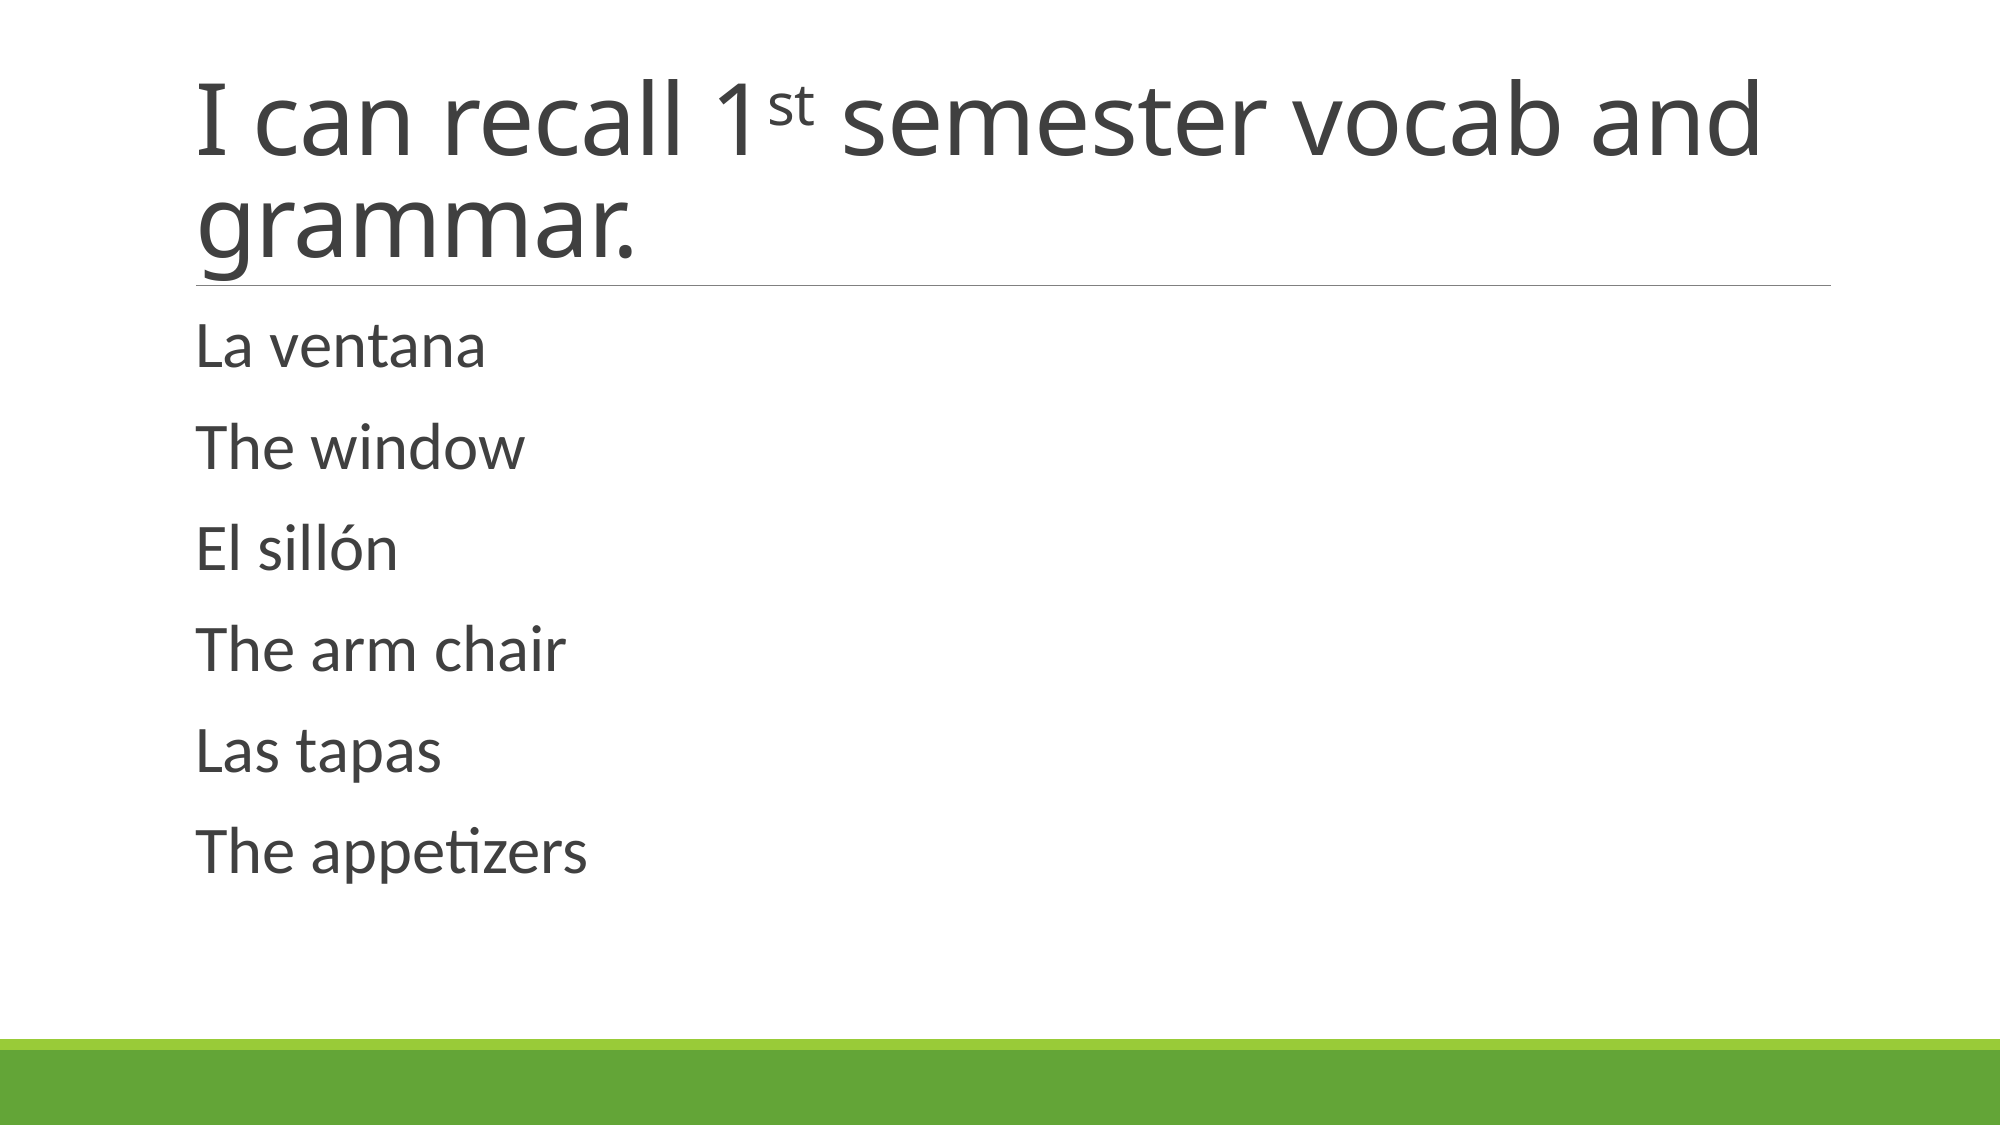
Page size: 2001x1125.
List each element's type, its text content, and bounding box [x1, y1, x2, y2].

title I can recall 1st semester vocab and grammar. [180, 47, 1830, 285]
list La ventana The window El sillón The arm chair Las tapas The appetizers [180, 302, 1830, 963]
